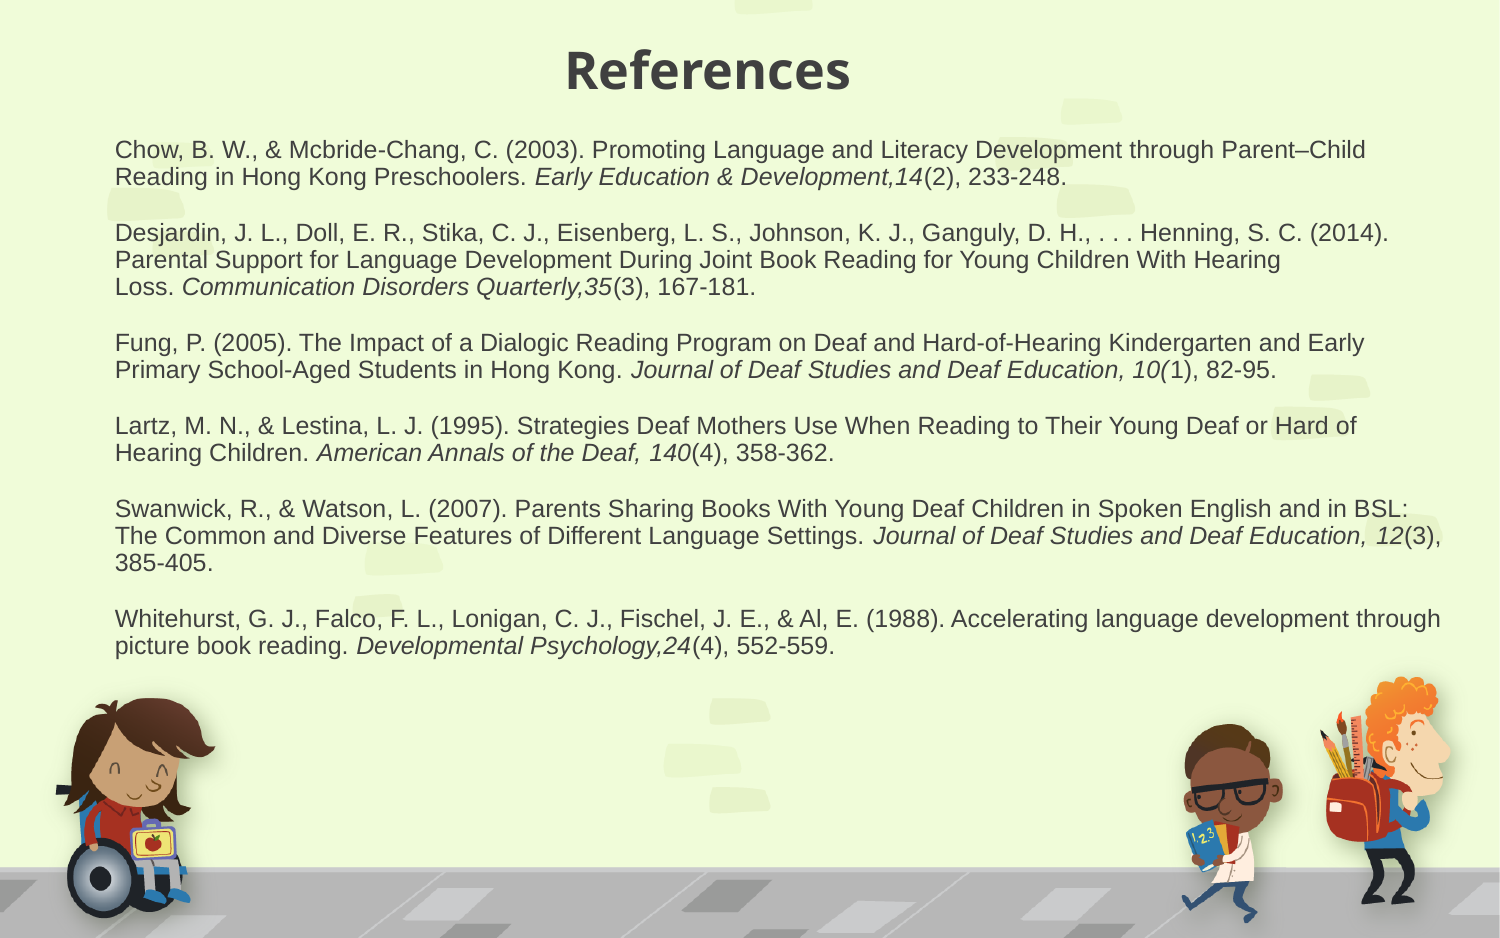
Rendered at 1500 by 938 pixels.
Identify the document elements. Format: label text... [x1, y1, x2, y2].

title References [103, 50, 1313, 107]
list Chow, B. W., & Mcbride-Chang, C. (2003). Promoting Language and Literacy Development through Parent–Child Reading in Hong Kong Preschoolers. Early Education & Development,14(2), 233-248. Desjardin, J. L., Doll, E. R., Stika, C. J., Eisenberg, L. S., Johnson, K. J., Ganguly, D. H., . . . Henning, S. C. (2014). Parental Support for Language Development During Joint Book Reading for Young Children With Hearing Loss. Communication Disorders Quarterly,35(3), 167-181. Fung, P. (2005). The Impact of a Dialogic Reading Program on Deaf and Hard-of-Hearing Kindergarten and Early Primary School-Aged Students in Hong Kong. Journal of Deaf Studies and Deaf Education, 10(1), 82-95. Lartz, M. N., & Lestina, L. J. (1995). Strategies Deaf Mothers Use When Reading to Their Young Deaf or Hard of Hearing Children. American Annals of the Deaf, 140(4), 358-362. Swanwick, R., & Watson, L. (2007). Parents Sharing Books With Young Deaf Children in Spoken English and in BSL: The Common and Diverse Features of Different Language Settings. Journal of Deaf Studies and Deaf Education, 12(3), 385-405. Whitehurst, G. J., Falco, F. L., Lonigan, C. J., Fischel, J. E., & Al, E. (1988). Accelerating language development through picture book reading. Developmental Psychology,24(4), 552-559. [103, 131, 1463, 644]
picture [0, 0, 1500, 938]
